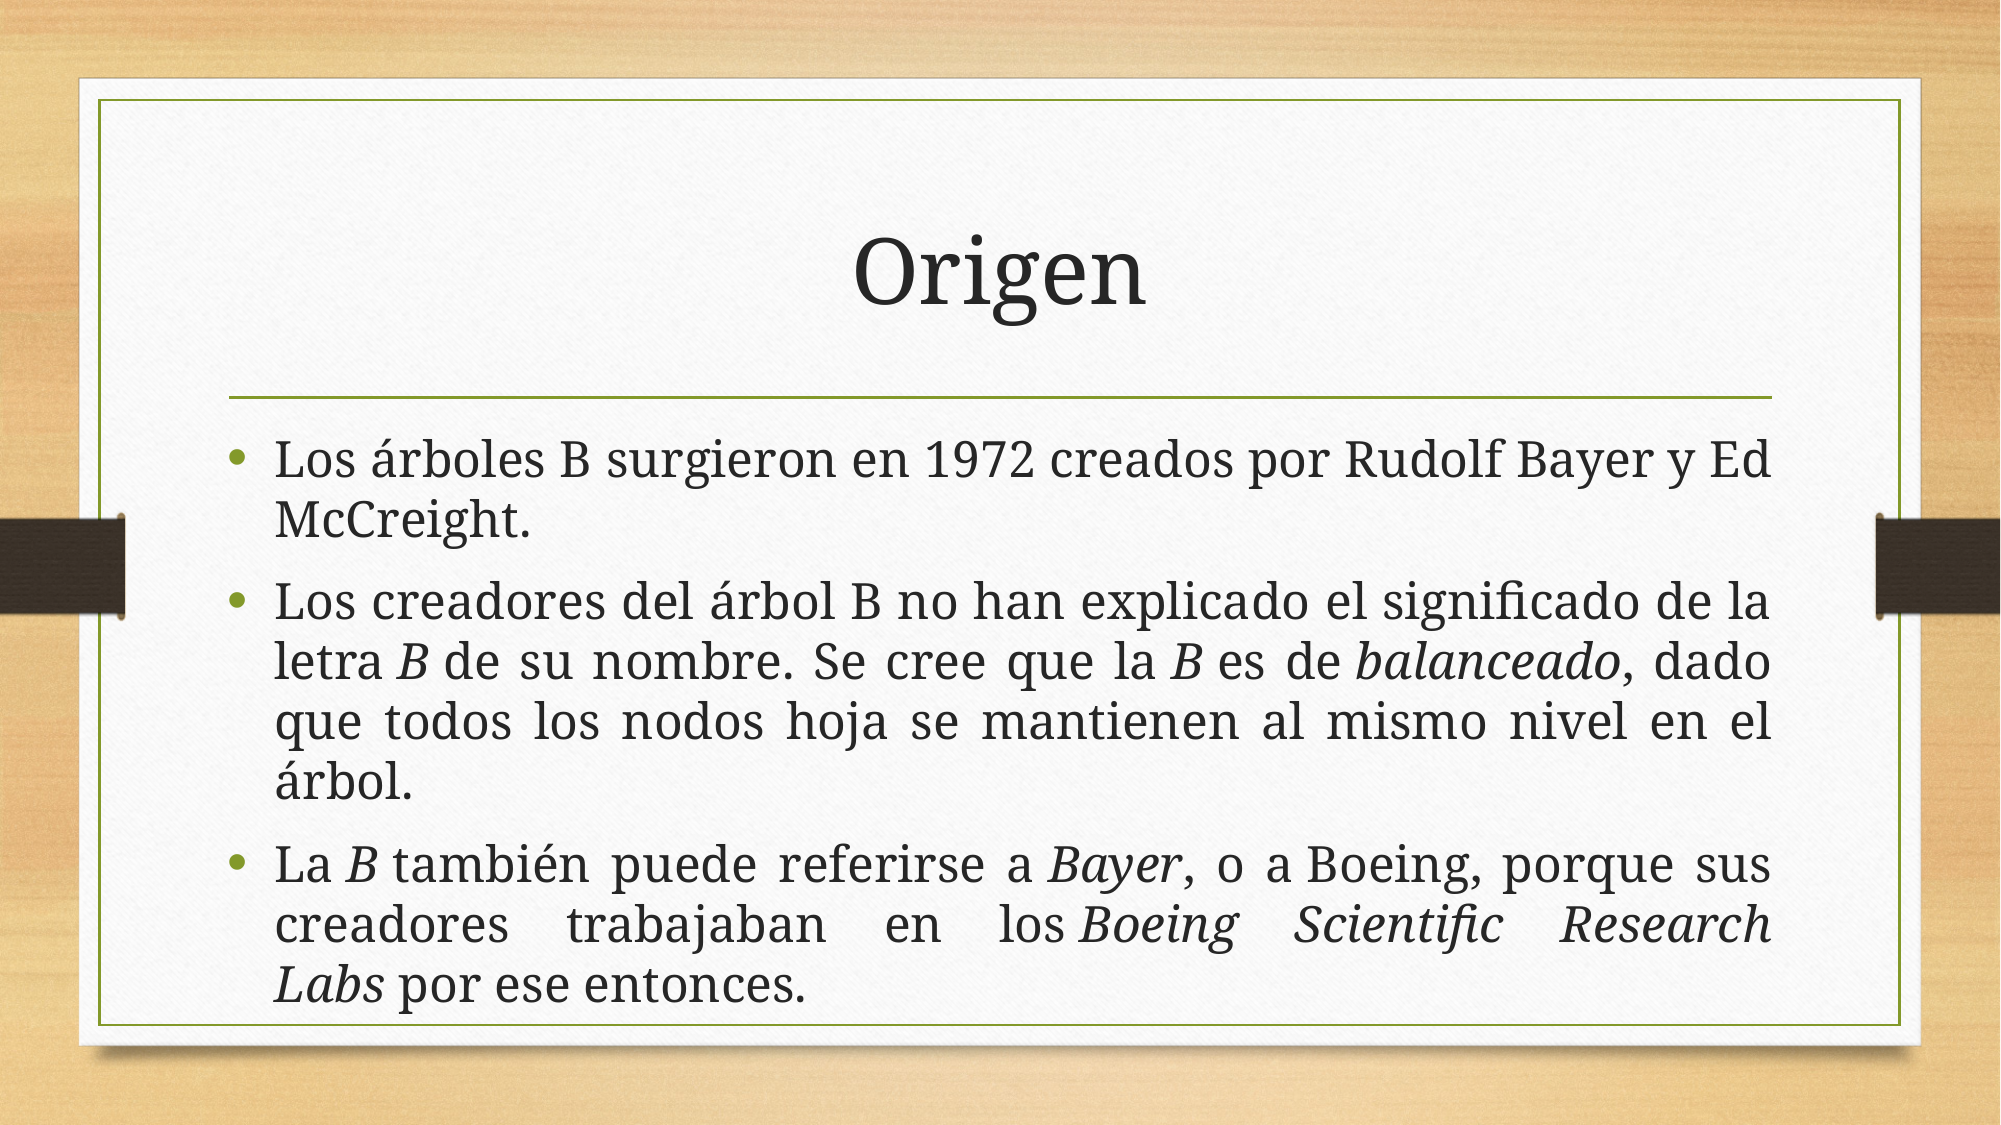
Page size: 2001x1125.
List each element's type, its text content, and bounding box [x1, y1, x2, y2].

list Los árboles B surgieron en 1972 creados por Rudolf Bayer y Ed McCreight. Los creadores del árbol B no han explicado el significado de la letra B de su nombre. Se cree que la B es de balanceado, dado que todos los nodos hoja se mantienen al mismo nivel en el árbol. La B también puede referirse a Bayer, o a Boeing, porque sus creadores trabajaban en los Boeing Scientific Research Labs por ese entonces. [212, 419, 1788, 964]
title Origen [212, 161, 1788, 375]
picture [0, 0, 2001, 1125]
